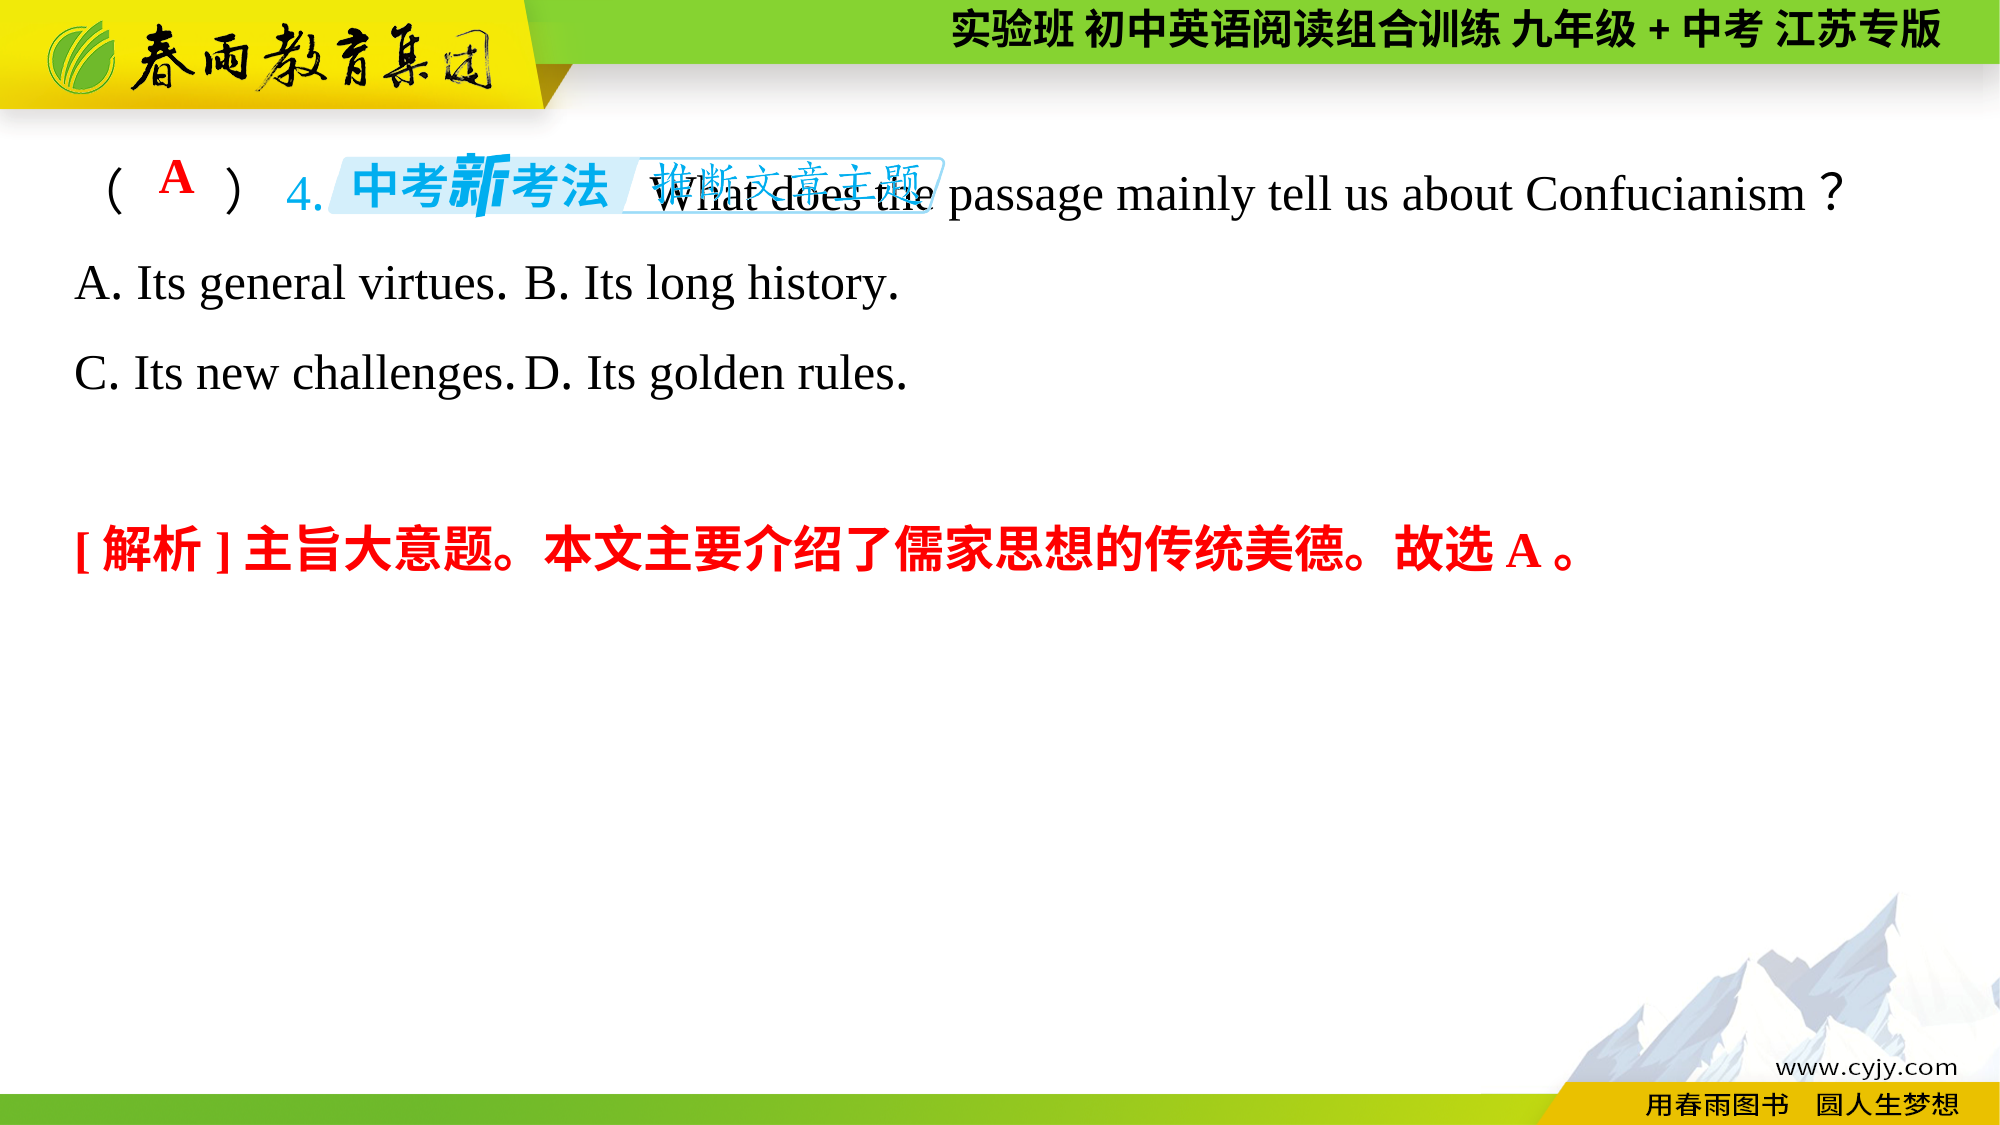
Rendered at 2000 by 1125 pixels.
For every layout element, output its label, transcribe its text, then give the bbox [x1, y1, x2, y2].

list （ ）4. What does the passage mainly tell us about Confucianism？ A. Its general virtues. B. Its long history. C. Its new challenges. D. Its golden rules. [59, 122, 1944, 479]
text_box [解析]主旨大意题。本文主要介绍了儒家思想的传统美德。故选A。 [59, 479, 1944, 585]
text_box A [143, 136, 210, 211]
picture [0, 0, 2000, 1125]
